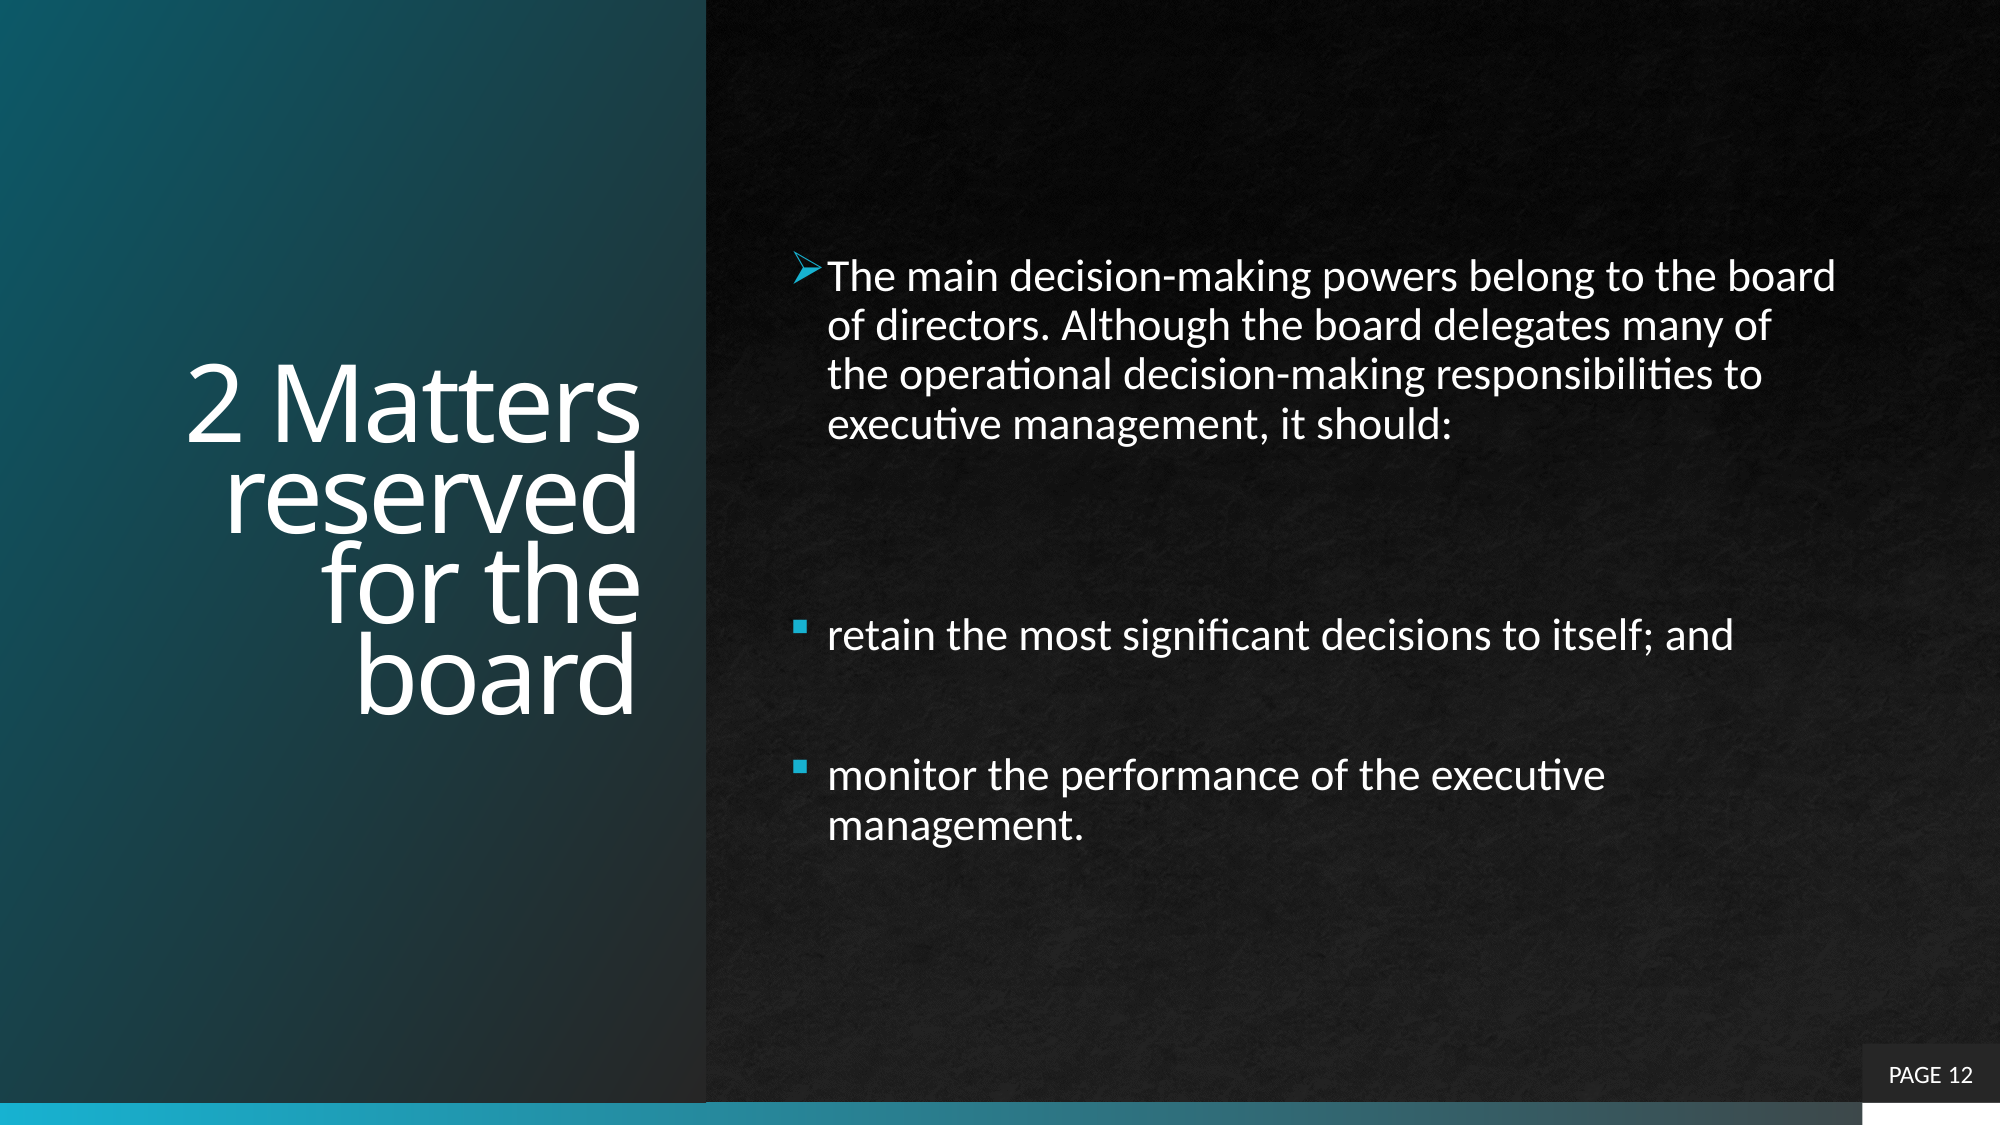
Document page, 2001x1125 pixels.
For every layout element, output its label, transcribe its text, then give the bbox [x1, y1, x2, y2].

picture [707, 0, 2000, 1103]
slide_number PAGE 12 [1862, 1043, 2000, 1103]
title 2 Matters reserved for the board [0, 0, 707, 1103]
list The main decision-making powers belong to the board of directors. Although the board delegates many of the operational decision-making responsibilities to executive management, it should: retain the most signiﬁcant decisions to itself; and monitor the performance of the executive management. [771, 59, 1863, 1042]
